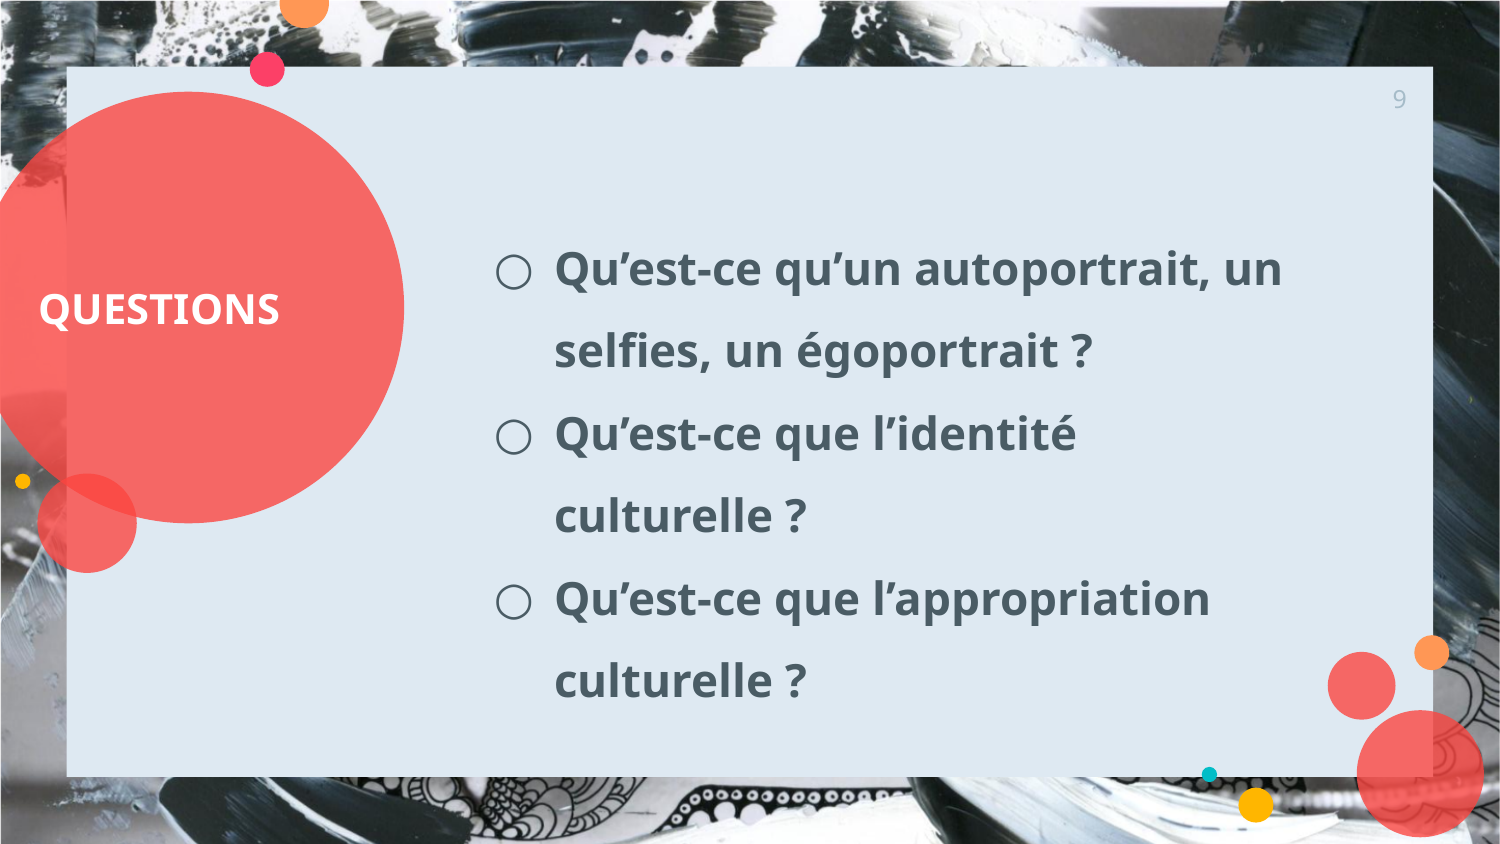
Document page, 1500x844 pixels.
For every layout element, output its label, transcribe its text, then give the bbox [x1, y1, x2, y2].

title QUESTIONS [23, 91, 375, 524]
slide_number ‹#› [1331, 68, 1422, 134]
picture [2, 2, 1500, 844]
list Qu’est-ce qu’un autoportrait, un selfies, un égoportrait ? Qu’est-ce que l’identité culturelle ? Qu’est-ce que l’appropriation culturelle ? [464, 196, 1341, 709]
